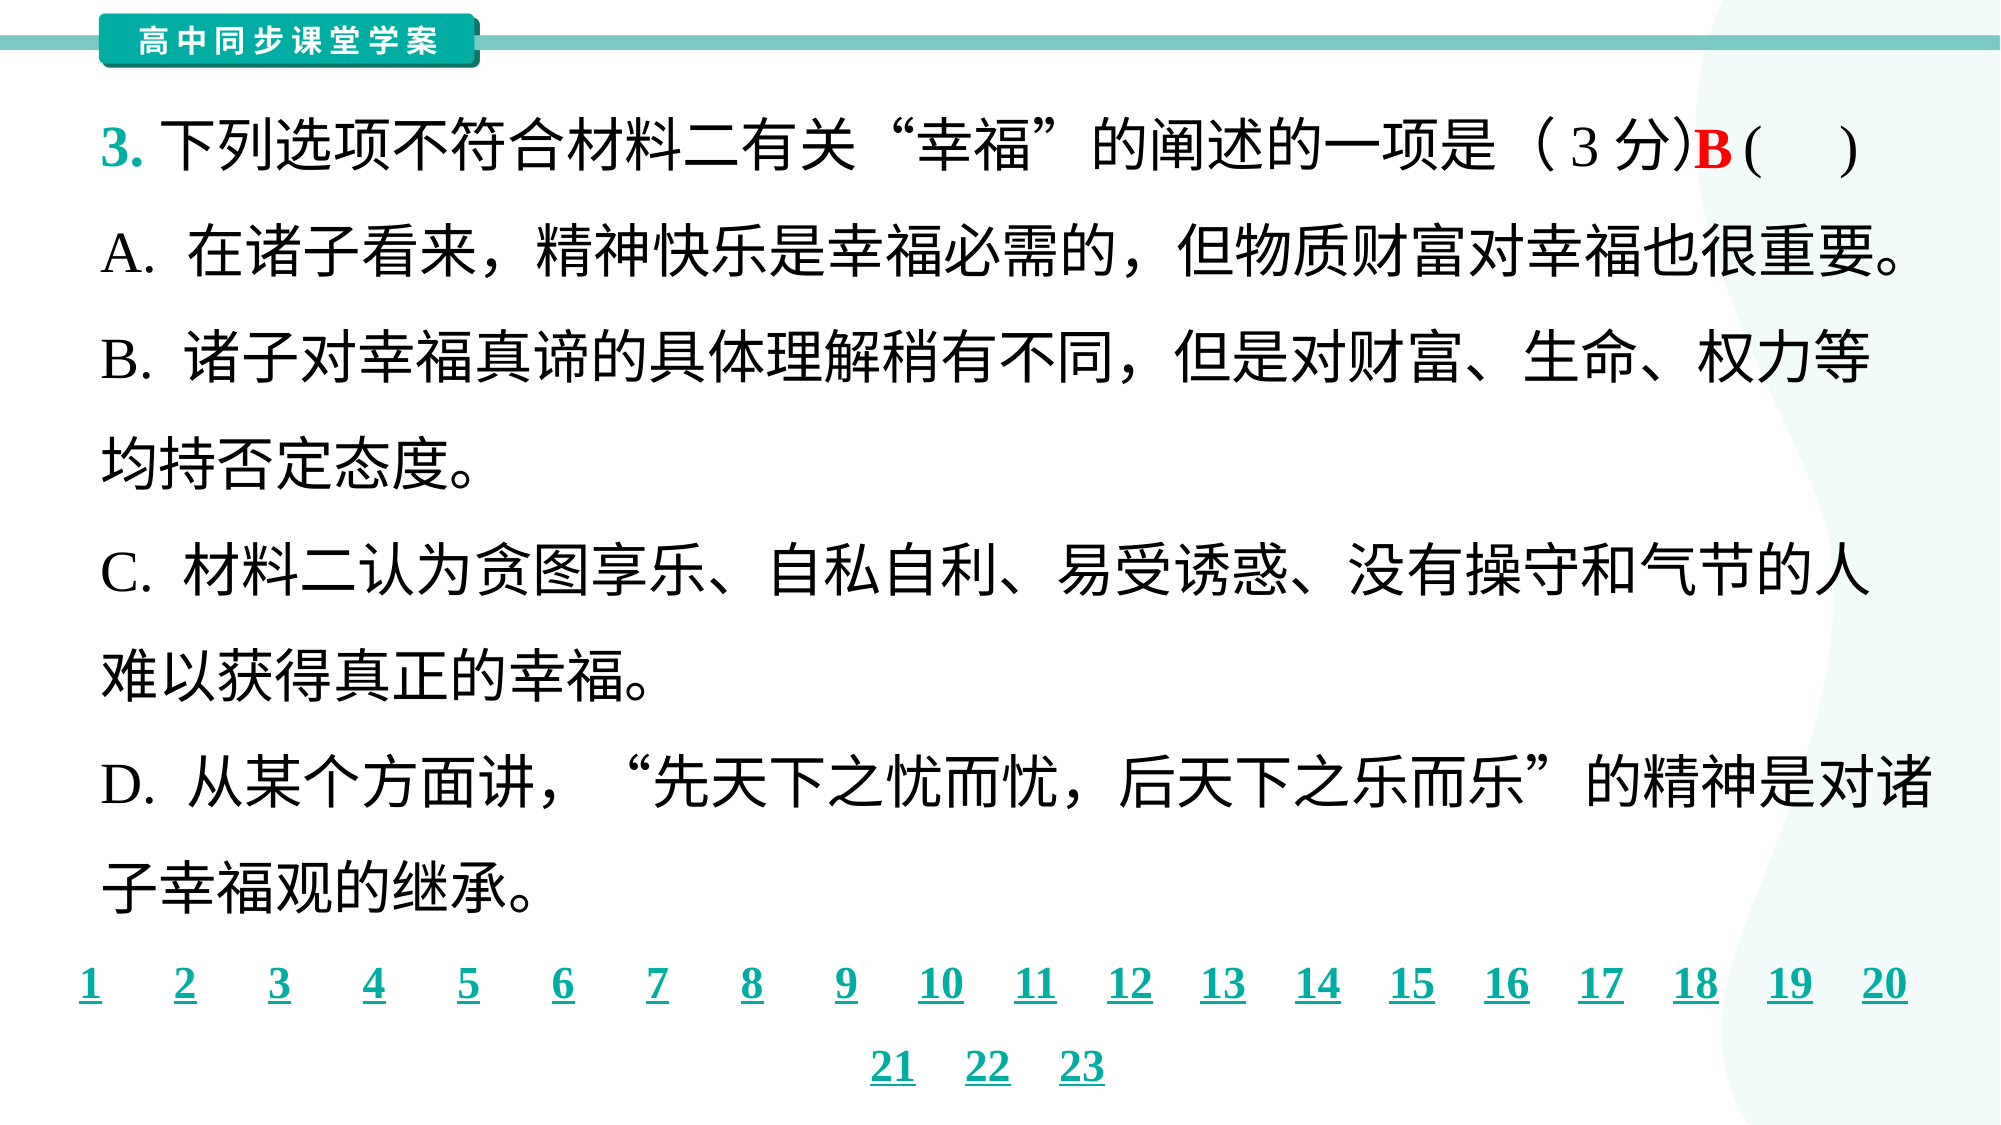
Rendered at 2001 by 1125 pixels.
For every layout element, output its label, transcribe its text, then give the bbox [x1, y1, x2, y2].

text_box B [1672, 76, 1754, 177]
text_box A. 在诸子看来，精神快乐是幸福必需的，但物质财富对幸福也很重要。 B. 诸子对幸福真谛的具体理解稍有不同，但是对财富、生命、权力等 均持否定态度。 C. 材料二认为贪图享乐、自私自利、易受诱惑、没有操守和气节的人 难以获得真正的幸福。 D. 从某个方面讲，“先天下之忧而忧，后天下之乐而乐”的精神是对诸 子幸福观的继承。 [100, 177, 1899, 922]
text_box 3.下列选项不符合材料二有关“幸福”的阐述的一项是（3分）( ) [1754, 76, 1899, 177]
picture [0, 0, 2000, 1125]
text_box 3.下列选项不符合材料二有关“幸福”的阐述的一项是（3分）( ) [100, 76, 1672, 177]
